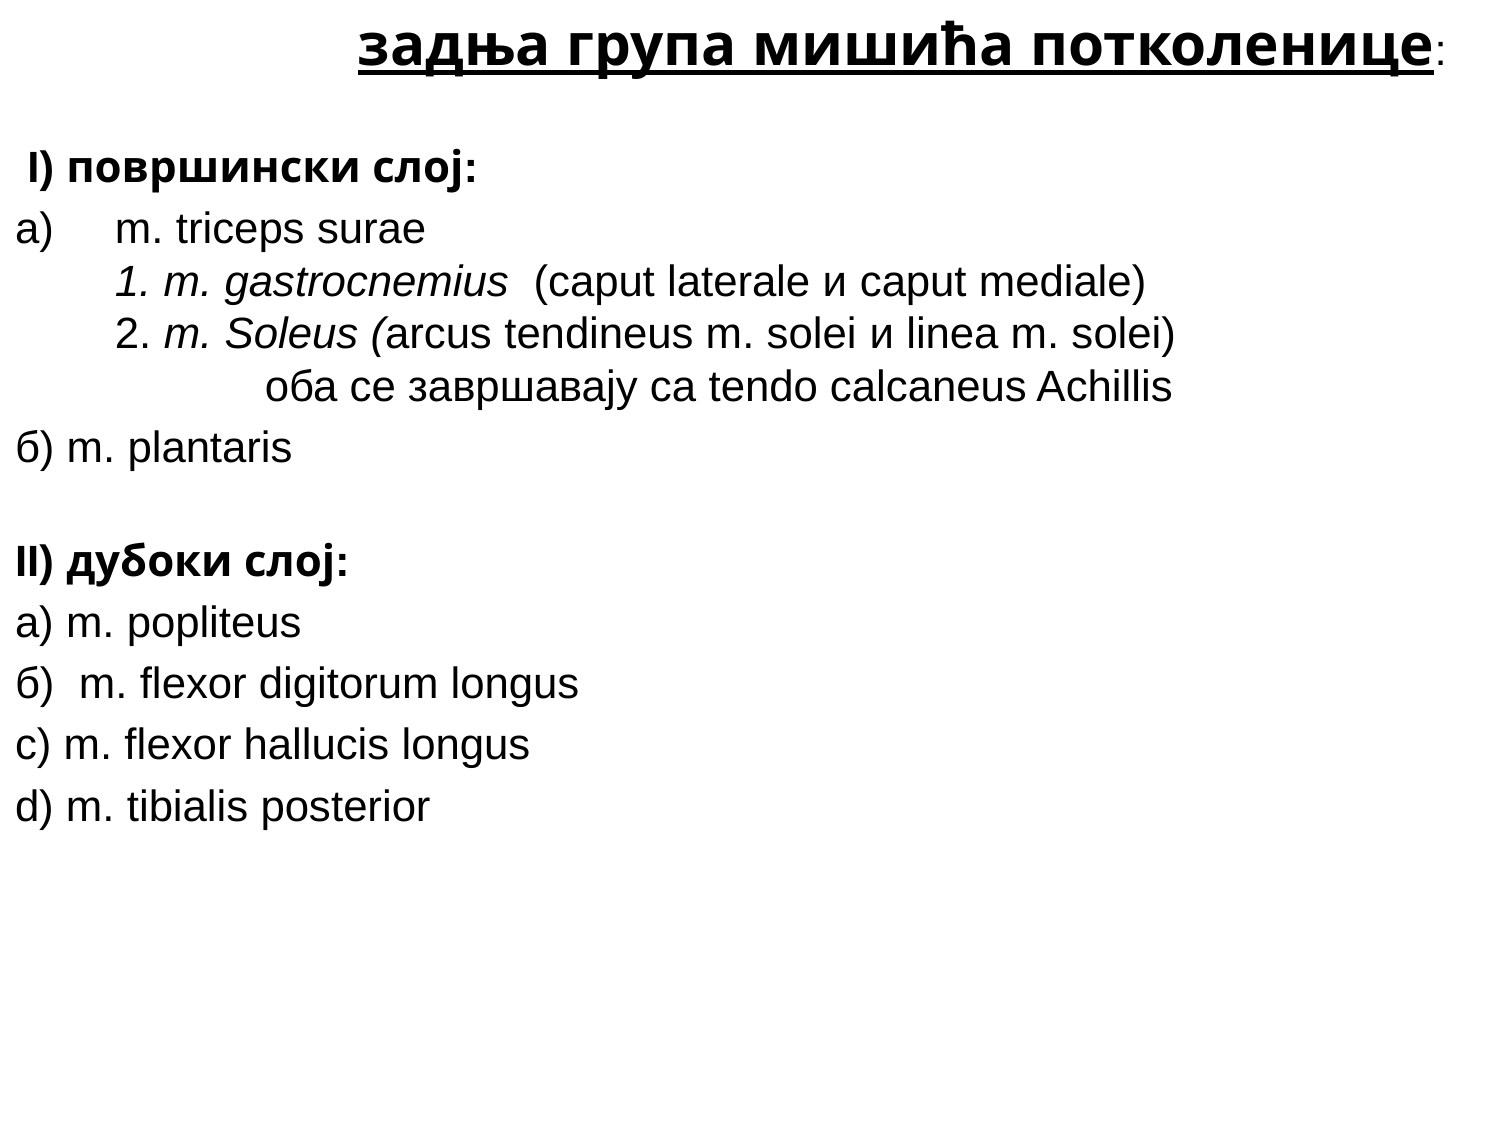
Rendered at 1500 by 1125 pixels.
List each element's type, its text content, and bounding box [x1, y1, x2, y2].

list задња група мишића потколенице: I) површински слој: m. triceps surae 1. m. gastrocnemius (caput laterale и caput mediale) 2. m. Soleus (arcus tendineus m. solei и linea m. solei) оба се завршавају са tendo calcaneus Achillis б) m. plantaris II) дубоки слој: а) m. popliteus б) m. flexor digitorum longus c) m. flexor hallucis longus d) m. tibialis posterior [0, 0, 1500, 1125]
